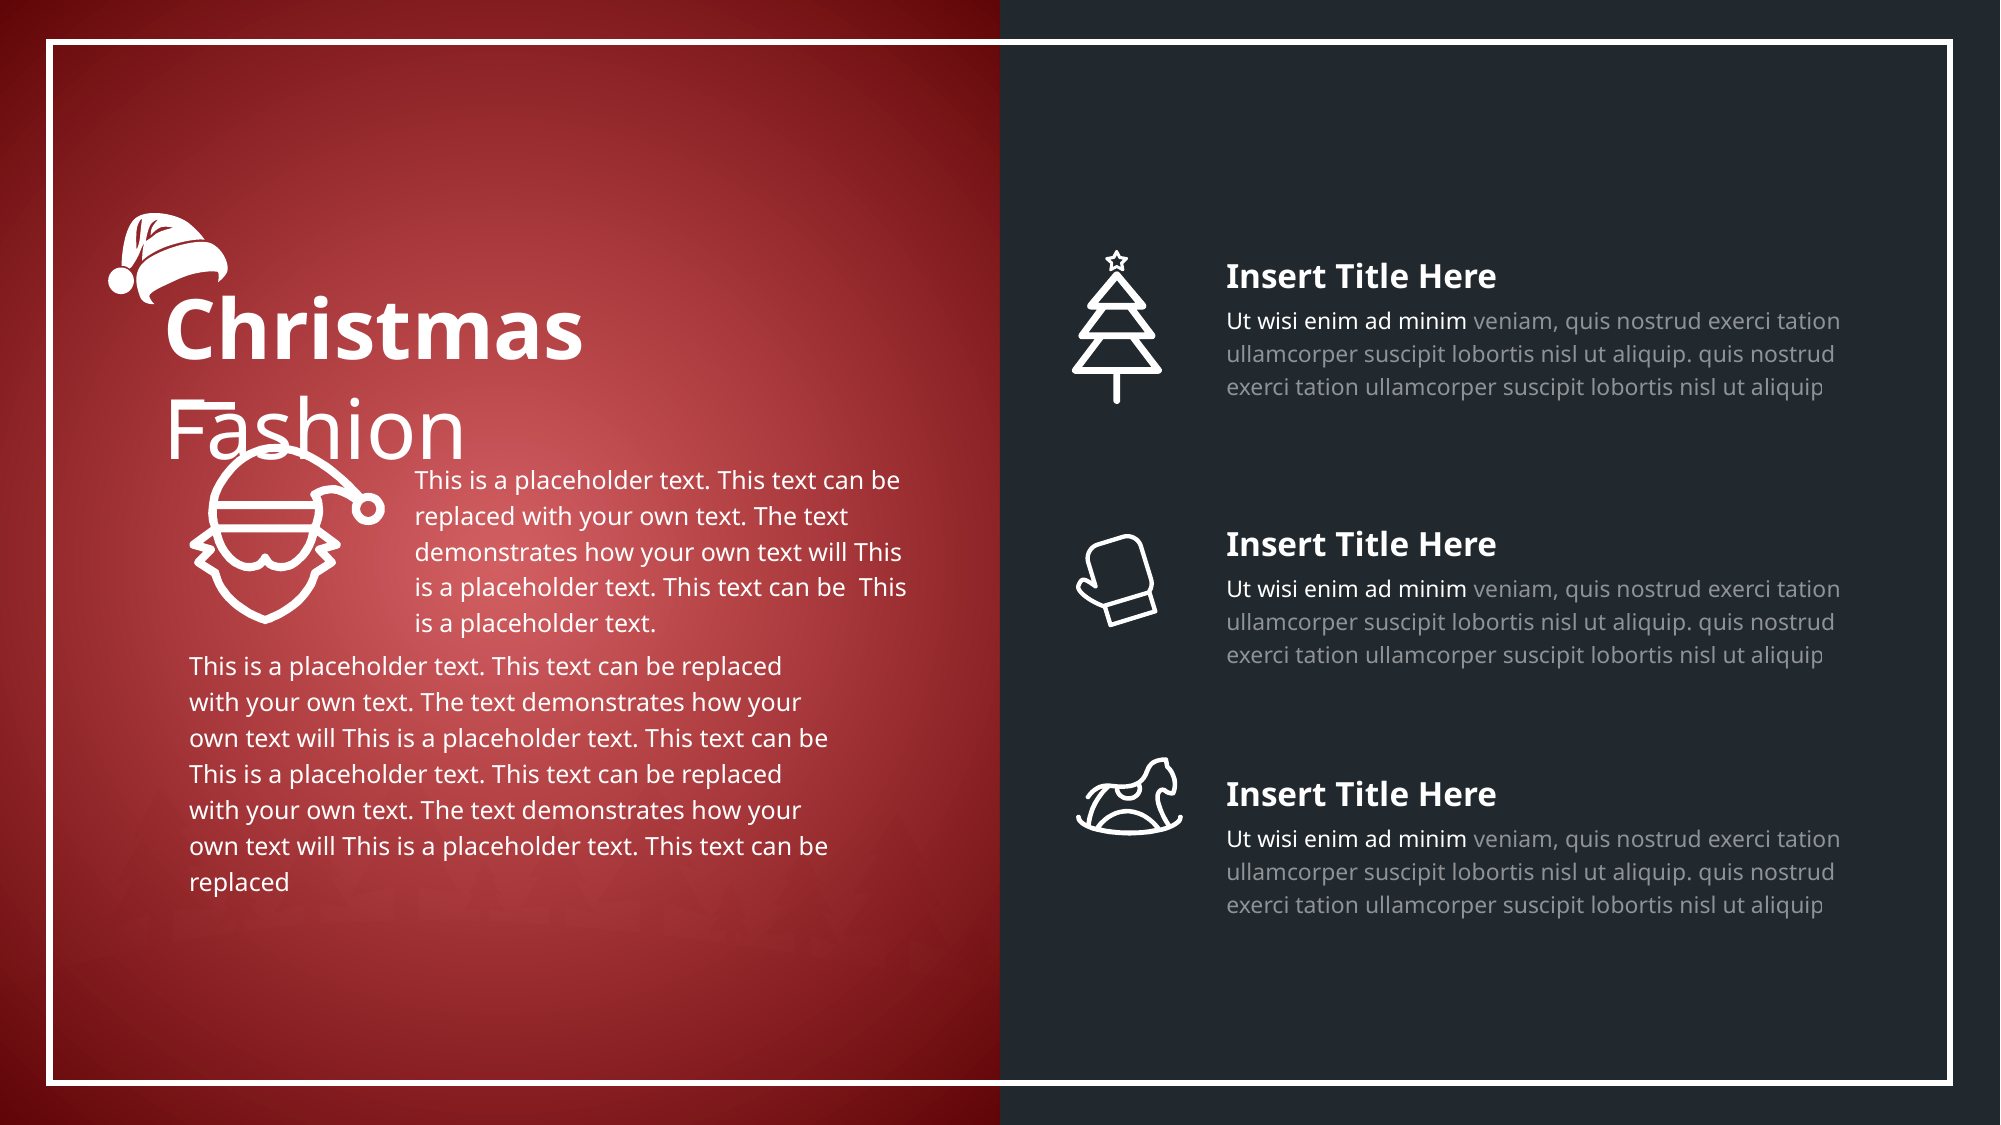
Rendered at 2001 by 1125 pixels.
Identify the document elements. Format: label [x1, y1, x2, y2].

text_box [1211, 507, 1878, 678]
picture [0, 0, 1000, 1125]
text_box [1076, 757, 1183, 836]
text_box [1211, 239, 1878, 410]
text_box [1071, 250, 1162, 405]
text_box [1211, 757, 1878, 927]
text_box [1000, 41, 1951, 1084]
text_box [1076, 534, 1158, 628]
